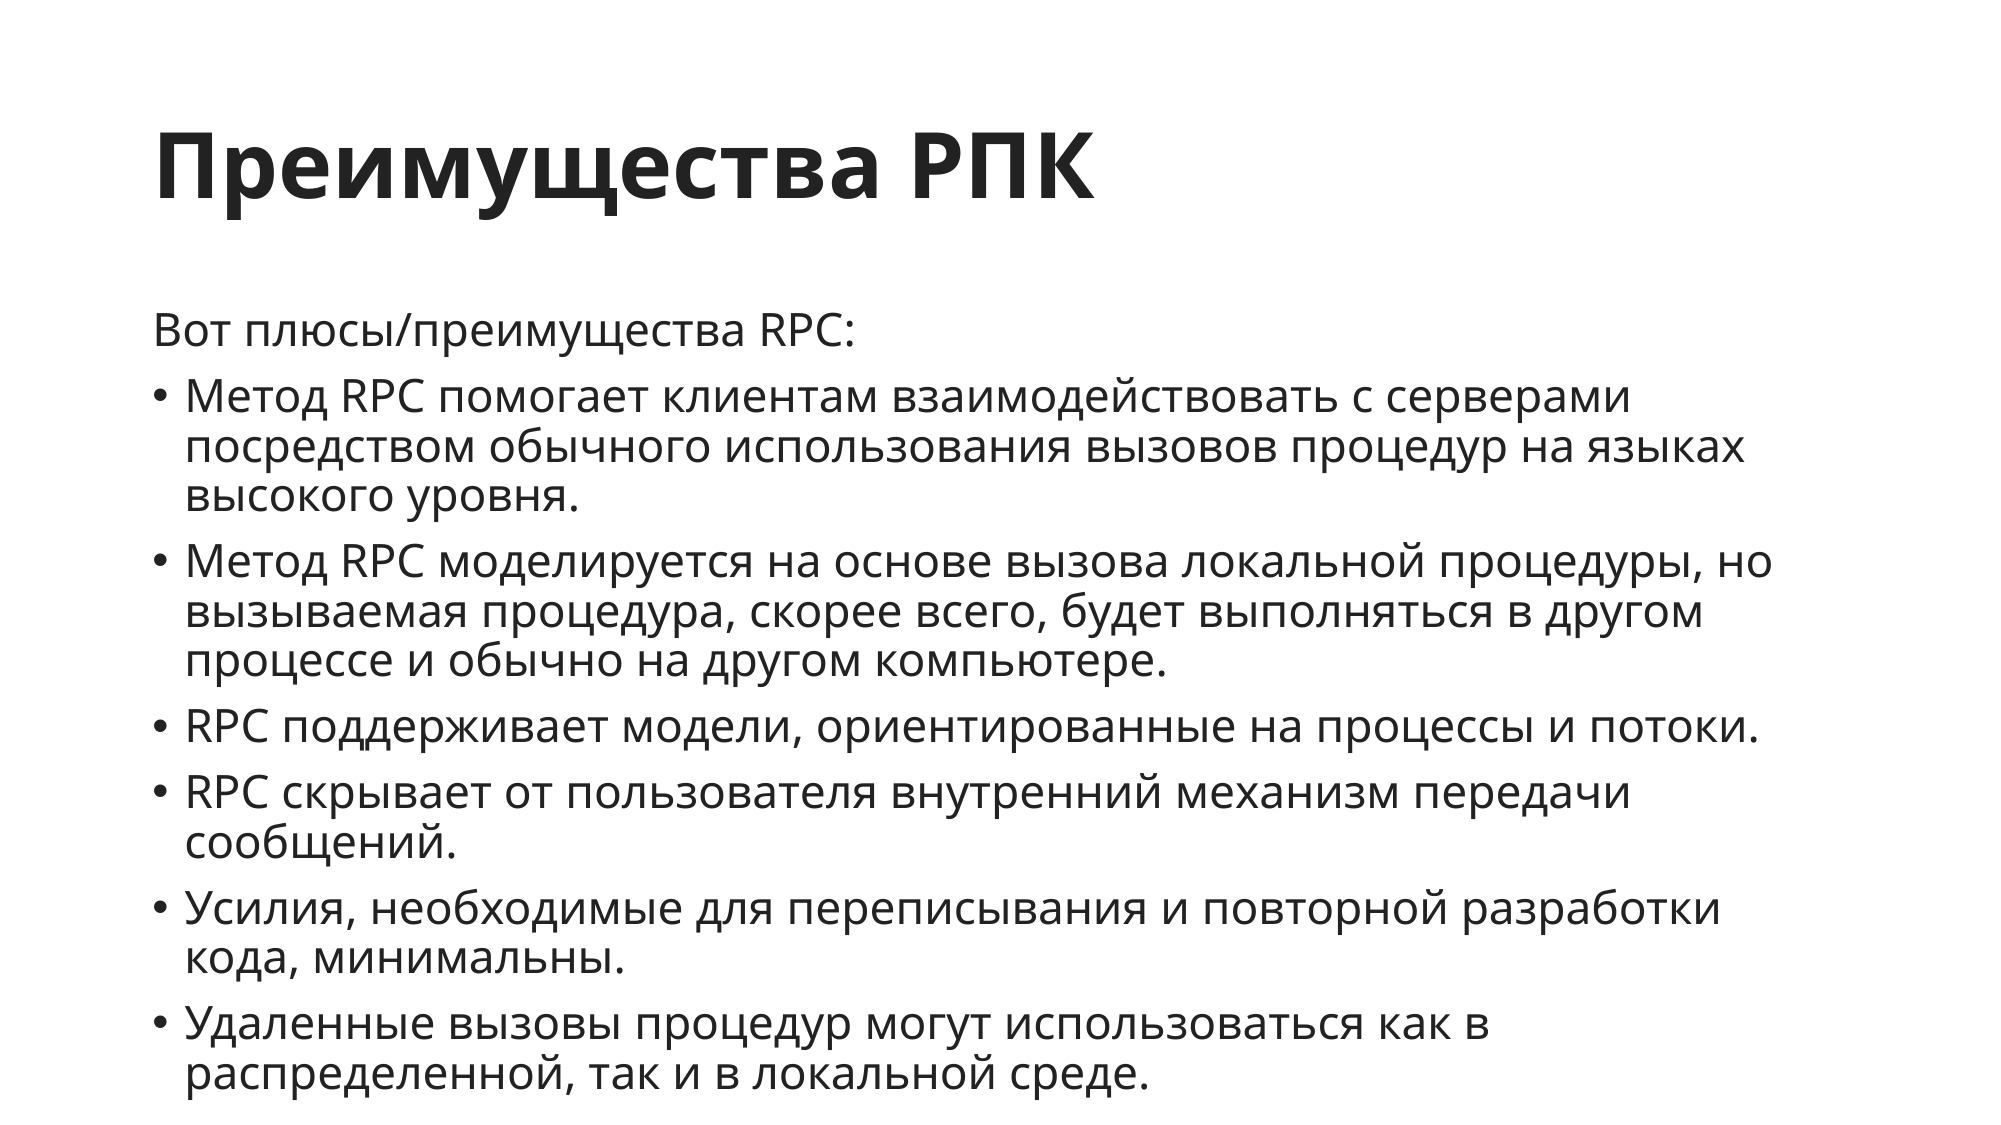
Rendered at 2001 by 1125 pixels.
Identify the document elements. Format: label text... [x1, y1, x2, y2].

title Преимущества РПК [137, 59, 1863, 278]
list Вот плюсы/преимущества RPC: Метод RPC помогает клиентам взаимодействовать с серверами посредством обычного использования вызовов процедур на языках высокого уровня. Метод RPC моделируется на основе вызова локальной процедуры, но вызываемая процедура, скорее всего, будет выполняться в другом процессе и обычно на другом компьютере. RPC поддерживает модели, ориентированные на процессы и потоки. RPC скрывает от пользователя внутренний механизм передачи сообщений. Усилия, необходимые для переписывания и повторной разработки кода, минимальны. Удаленные вызовы процедур могут использоваться как в распределенной, так и в локальной среде. [137, 299, 1863, 1125]
